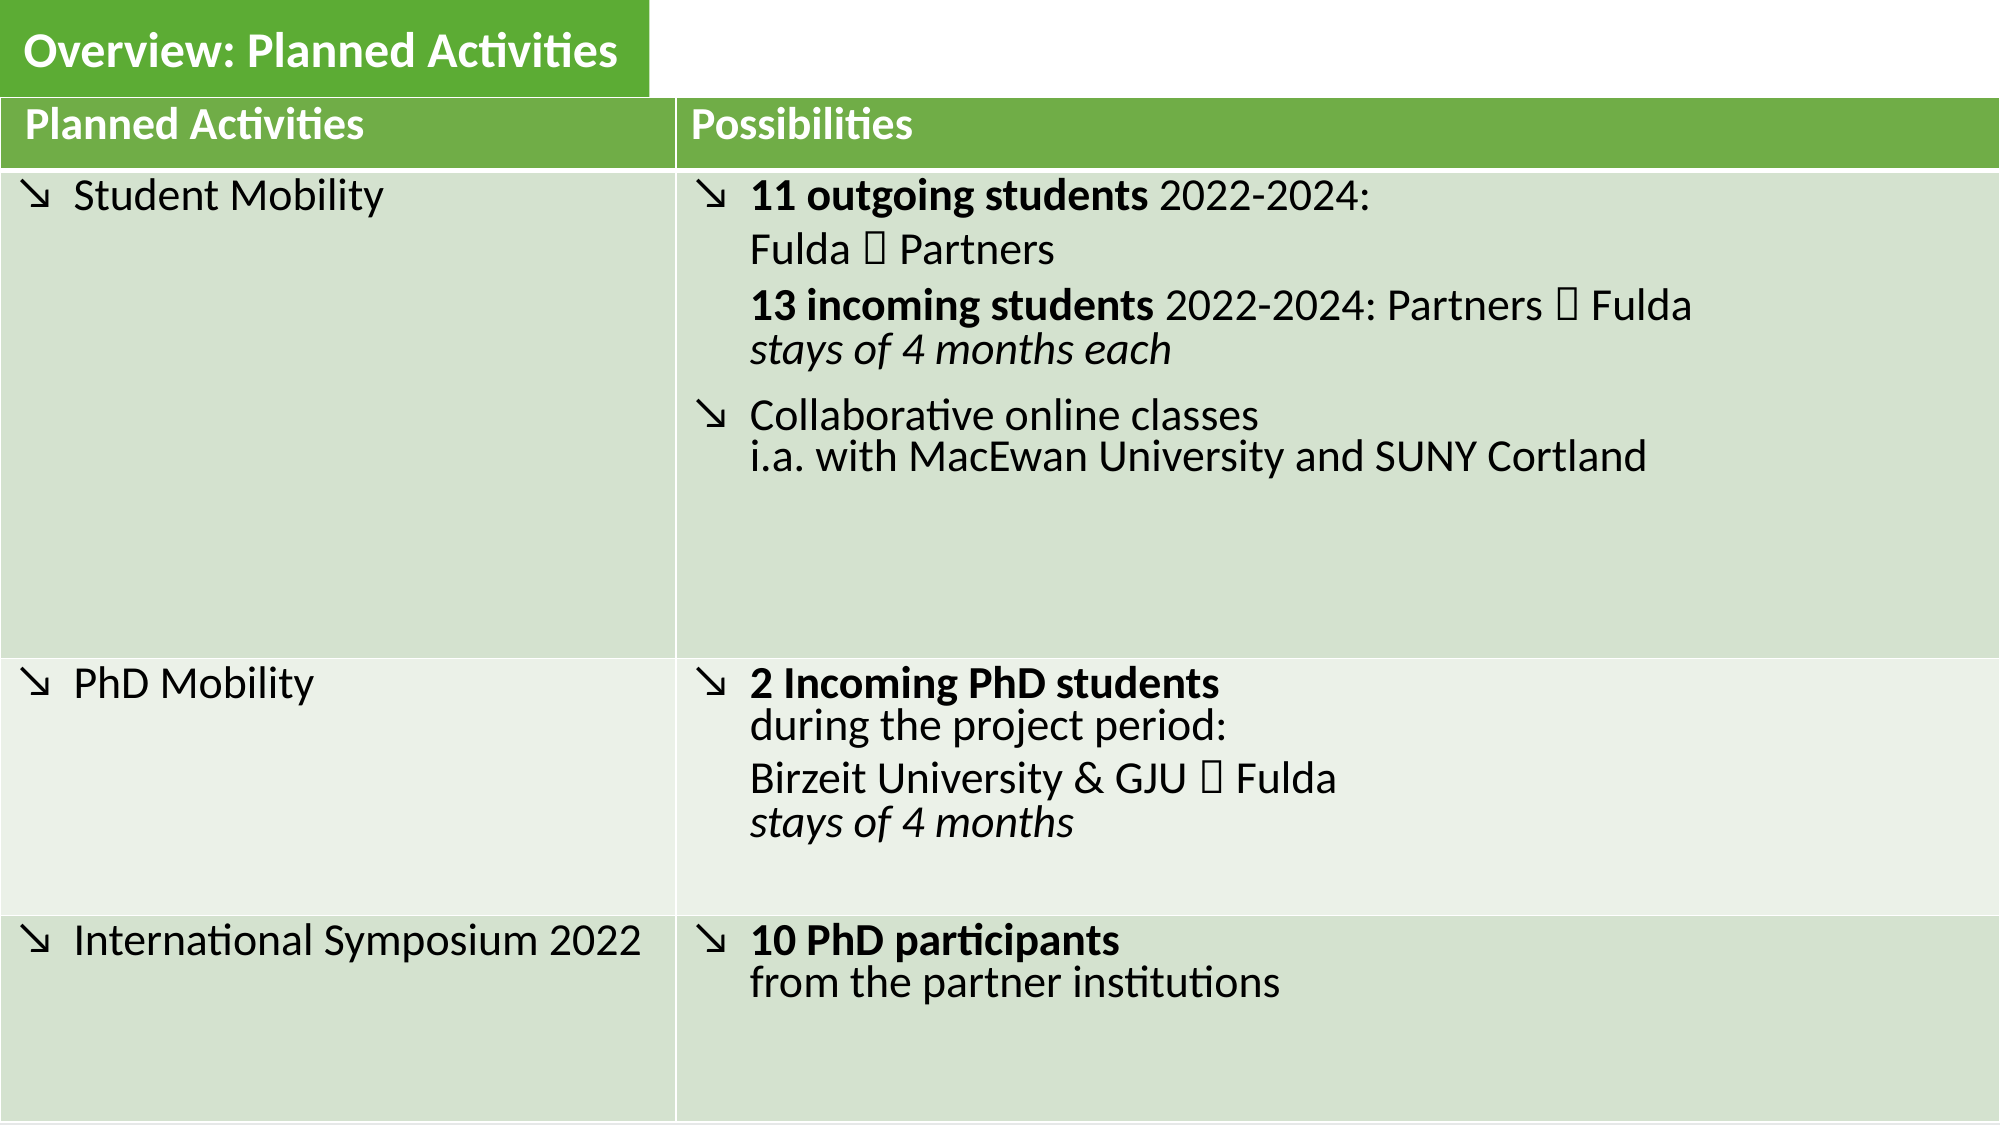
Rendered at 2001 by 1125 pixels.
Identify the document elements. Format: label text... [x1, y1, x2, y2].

table_header Possibilities [677, 98, 1999, 168]
table_cell 10 PhD participants from the partner institutions [677, 916, 1999, 1121]
table_cell International Symposium 2022 [1, 916, 675, 1121]
table_cell 2 Incoming PhD students during the project period: Birzeit University & GJU  Fulda stays of 4 months [677, 659, 1999, 915]
table_cell PhD Mobility [1, 659, 675, 915]
title Overview: Planned Activities [0, 0, 650, 97]
table_cell 11 outgoing students 2022-2024: Fulda  Partners 13 incoming students 2022-2024: Partners  Fulda stays of 4 months each Collaborative online classes i.a. with MacEwan University and SUNY Cortland [677, 173, 1999, 658]
table_header Planned Activities [1, 98, 675, 168]
table_cell Student Mobility [1, 173, 675, 658]
